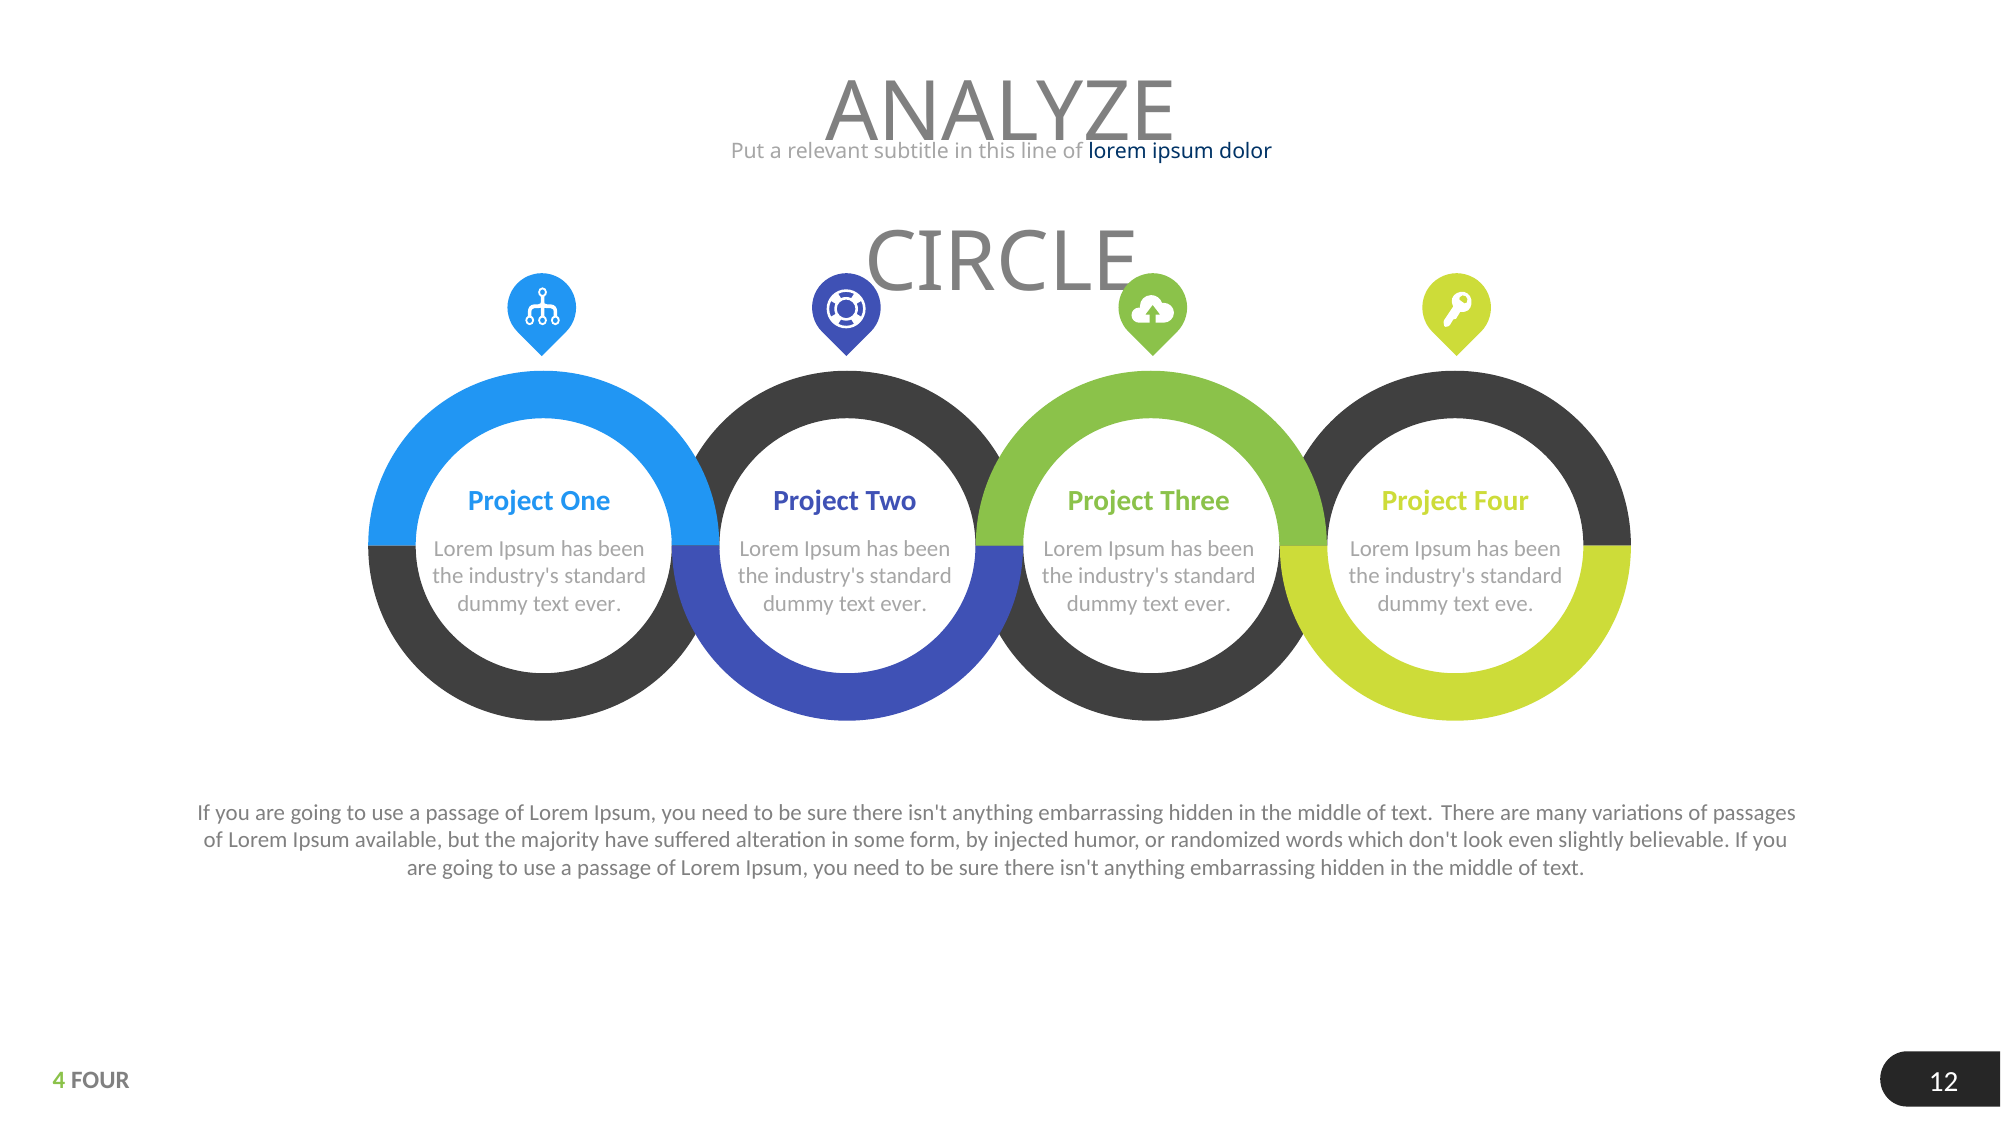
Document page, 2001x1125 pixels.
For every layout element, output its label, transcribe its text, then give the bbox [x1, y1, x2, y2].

text_box [1282, 545, 1631, 721]
text_box If you are going to use a passage of Lorem Ipsum, you need to be sure there isn't anything embarrassing hidden in the middle of text. There are many variations of passages of Lorem Ipsum available, but the majority have suffered alteration in some form, by injected humor, or randomized words which don't look even slightly believable. If you are going to use a passage of Lorem Ipsum, you need to be sure there isn't anything embarrassing hidden in the middle of text. [171, 789, 1832, 886]
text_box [507, 273, 576, 342]
text_box [999, 580, 1303, 721]
text_box [1303, 370, 1631, 545]
text_box [673, 545, 1020, 721]
text_box [696, 370, 999, 511]
text_box 12 [1867, 1055, 2000, 1105]
text_box [368, 545, 695, 721]
text_box Project One Lorem Ipsum has been the industry's standard dummy text ever. [406, 473, 673, 582]
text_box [1422, 273, 1491, 342]
text_box Project Two Lorem Ipsum has been the industry's standard dummy text ever. [712, 473, 978, 582]
text_box [978, 370, 1322, 546]
text_box ANALYZE CIRCLE [663, 0, 1340, 315]
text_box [811, 273, 881, 342]
text_box Project Four Lorem Ipsum has been the industry's standard dummy text eve. [1322, 473, 1589, 582]
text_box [1118, 273, 1188, 342]
text_box Put a relevant subtitle in this line of lorem ipsum dolor [713, 118, 1290, 182]
text_box [368, 370, 712, 545]
text_box Project Three Lorem Ipsum has been the industry's standard dummy text ever. [1016, 473, 1282, 582]
